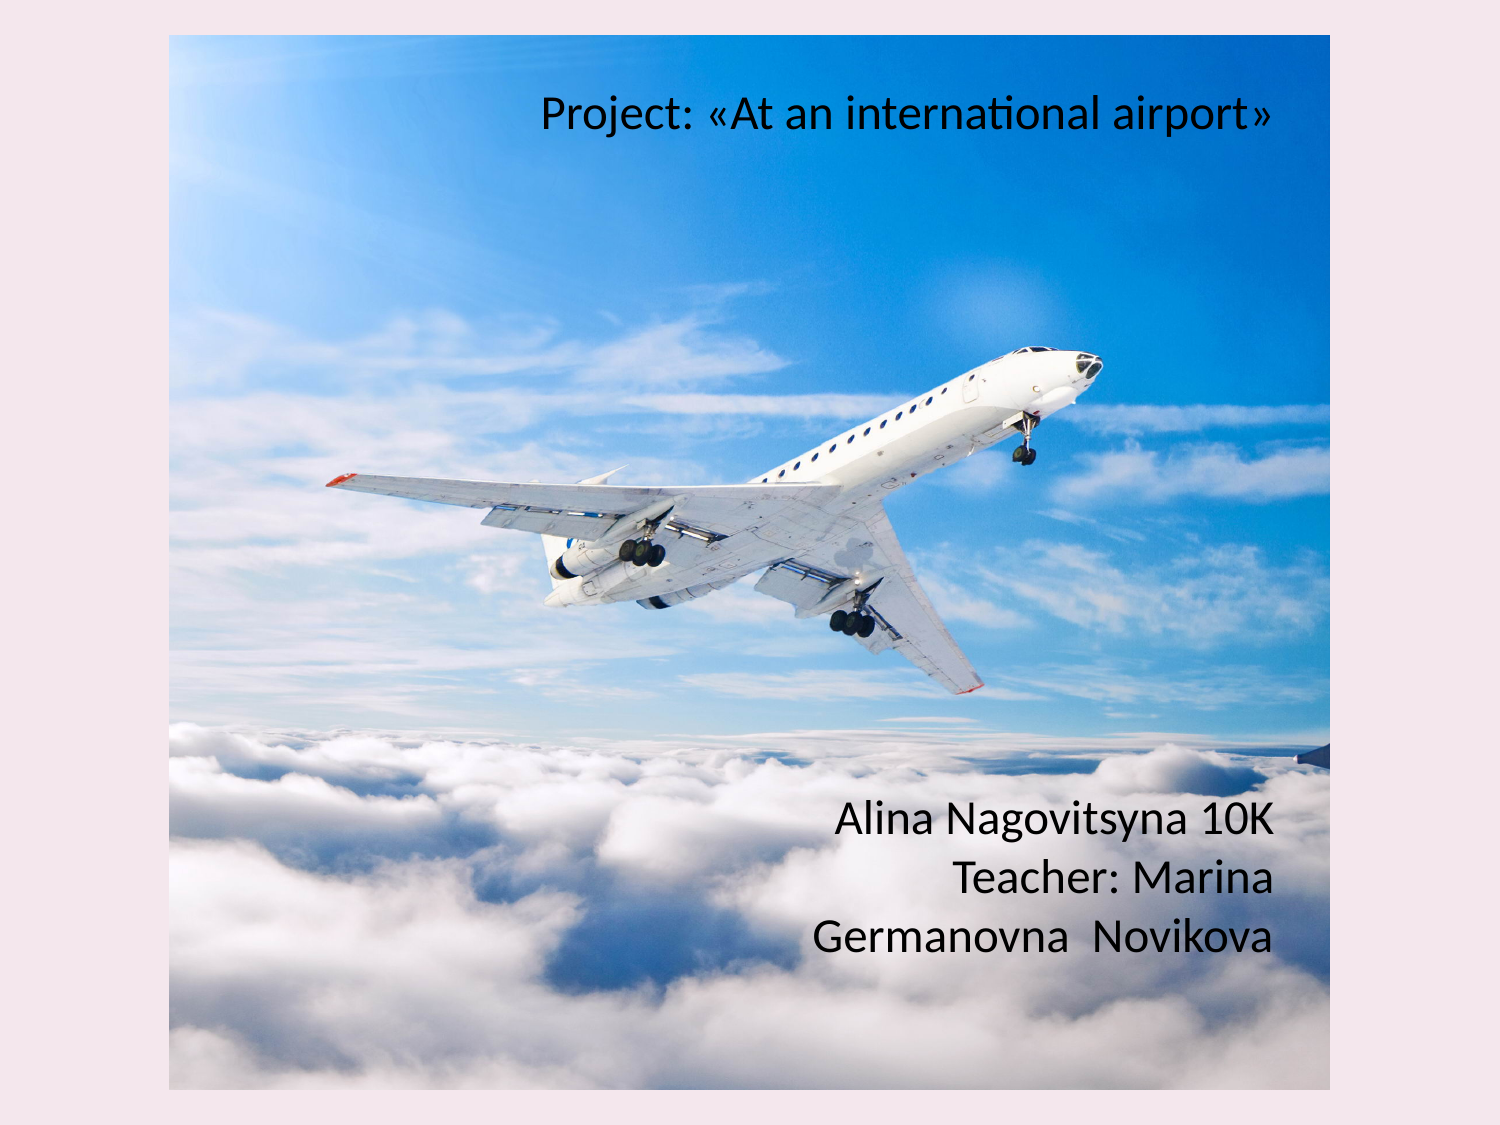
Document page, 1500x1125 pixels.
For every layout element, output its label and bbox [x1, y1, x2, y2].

picture [169, 34, 1331, 1090]
